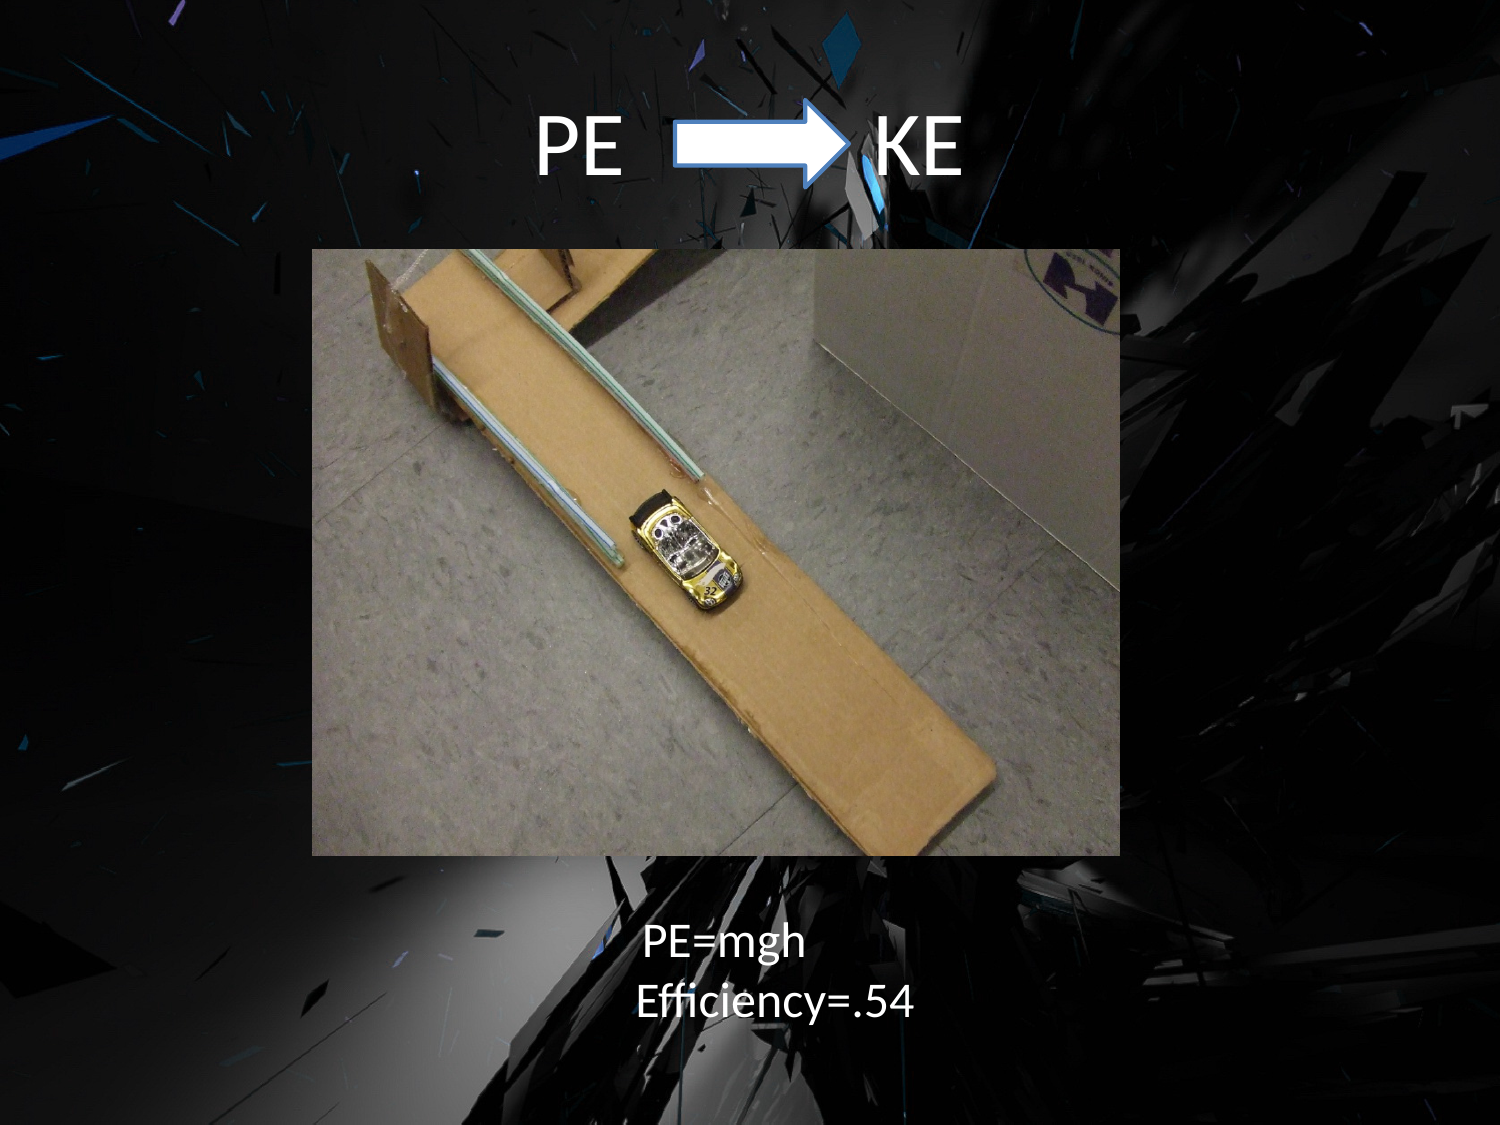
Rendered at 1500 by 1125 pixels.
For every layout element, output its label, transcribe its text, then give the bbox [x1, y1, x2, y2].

picture [0, 0, 1500, 1125]
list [312, 249, 1121, 856]
text_box [672, 97, 852, 190]
title PE KE [75, 45, 1425, 233]
